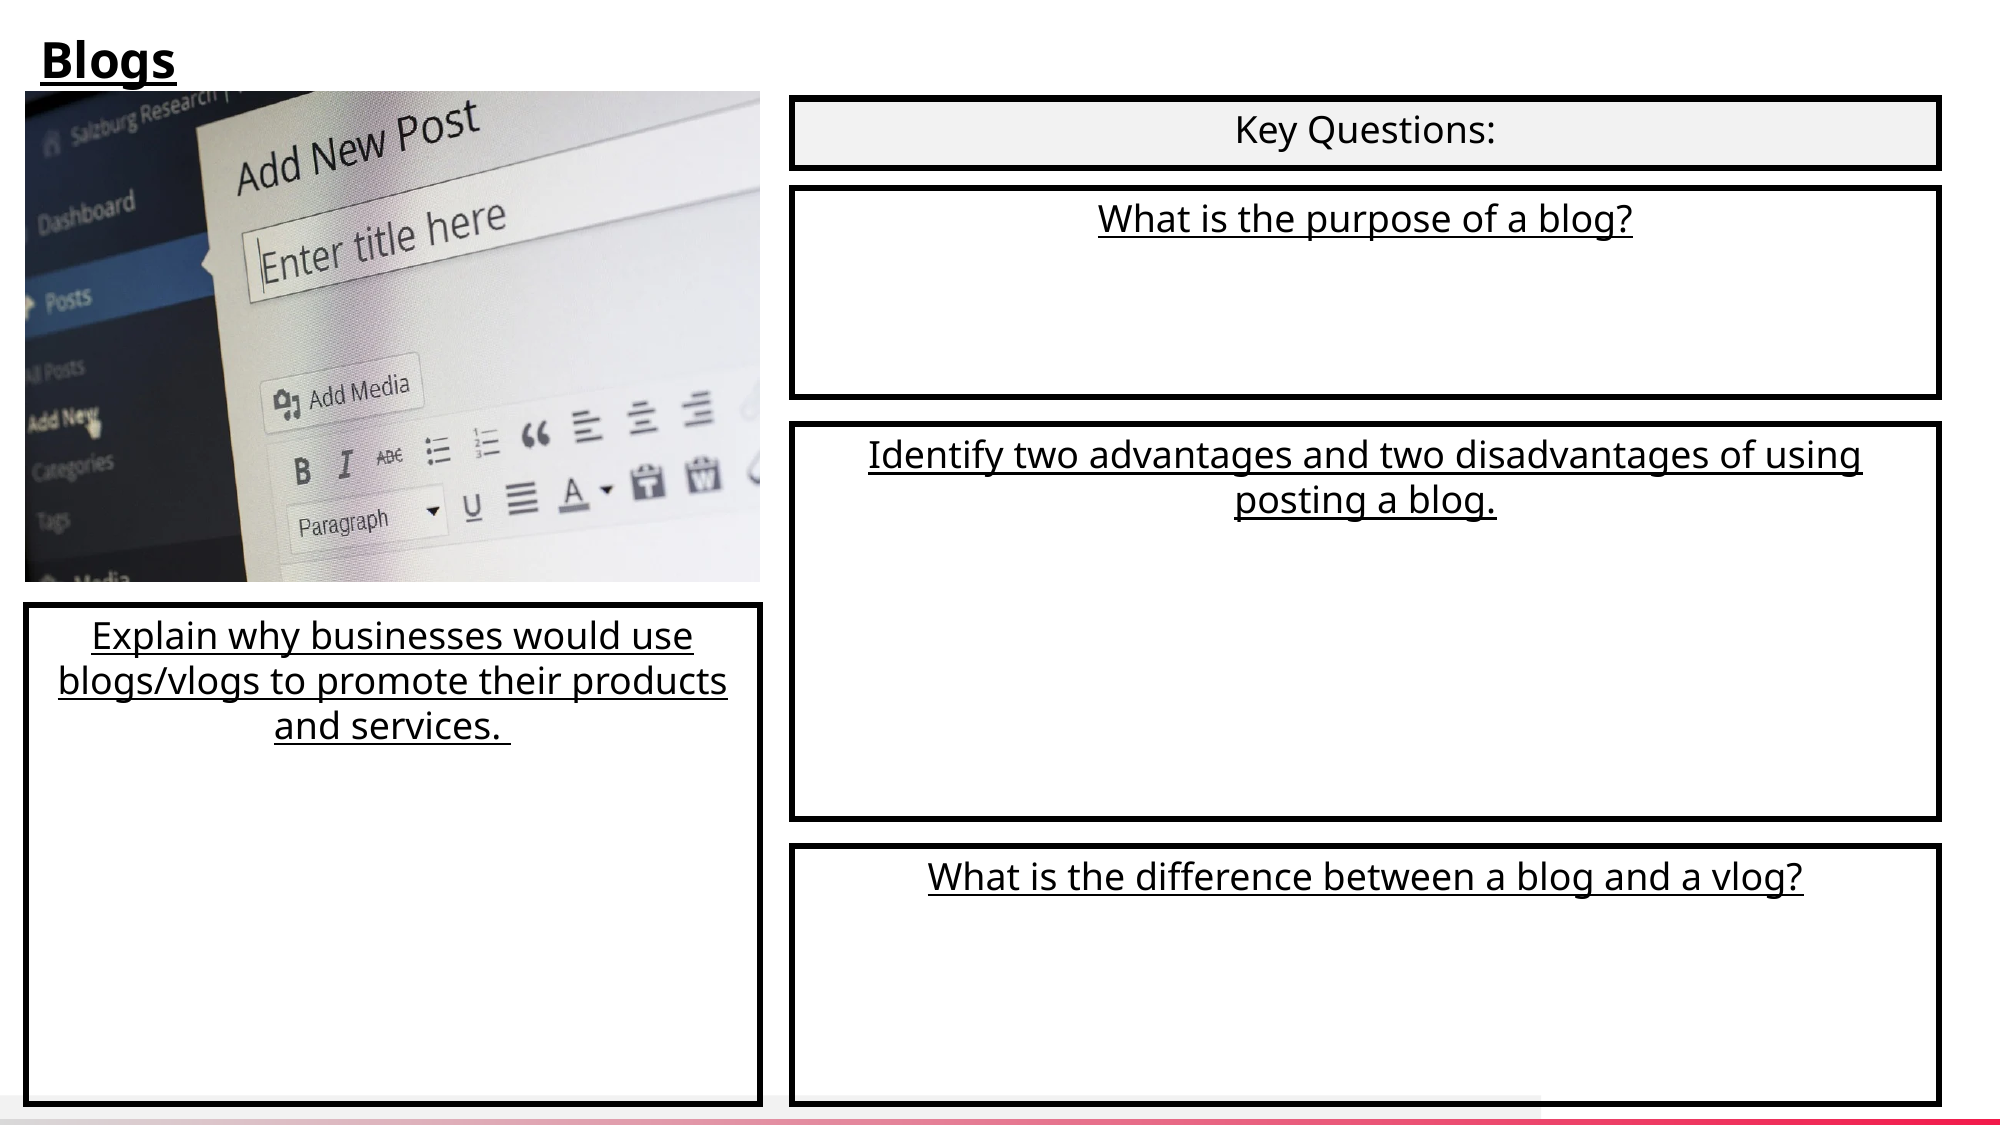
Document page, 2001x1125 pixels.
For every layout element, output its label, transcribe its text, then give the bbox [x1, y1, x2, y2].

picture [25, 91, 760, 582]
text_box Key Questions: [791, 98, 1940, 169]
text_box Identify two advantages and two disadvantages of using posting a blog. [791, 423, 1940, 820]
text_box What is the purpose of a blog? [791, 187, 1940, 398]
text_box Blogs [25, 21, 1850, 96]
text_box Explain why businesses would use blogs/vlogs to promote their products and services. [25, 604, 761, 1105]
text_box What is the difference between a blog and a vlog? [791, 845, 1940, 1105]
